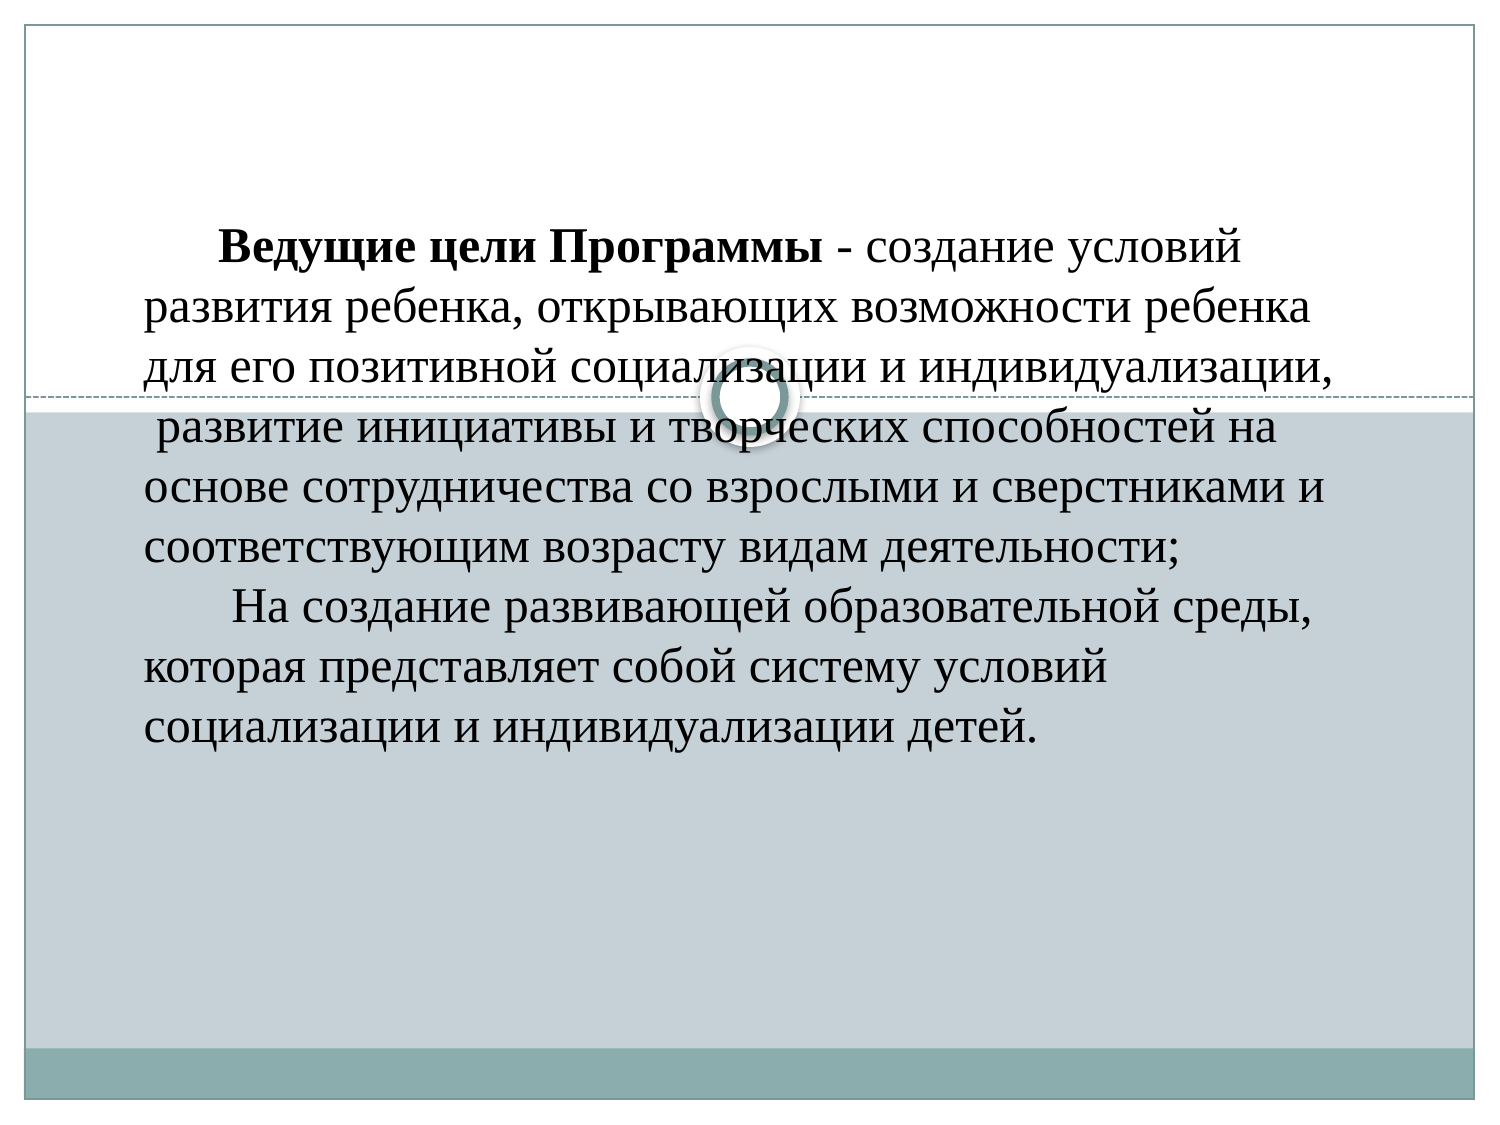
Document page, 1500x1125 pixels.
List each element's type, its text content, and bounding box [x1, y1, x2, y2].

title Ведущие цели Программы - создание условий развития ребенка, открывающих возможности ребенка для его позитивной социализации и индивидуализации, развитие инициативы и творческих способностей на основе сотрудничества со взрослыми и сверстниками и соответствующим возрасту видам деятельности; На создание развивающей образовательной среды, которая представляет собой систему условий социализации и индивидуализации детей. [128, 117, 1404, 821]
